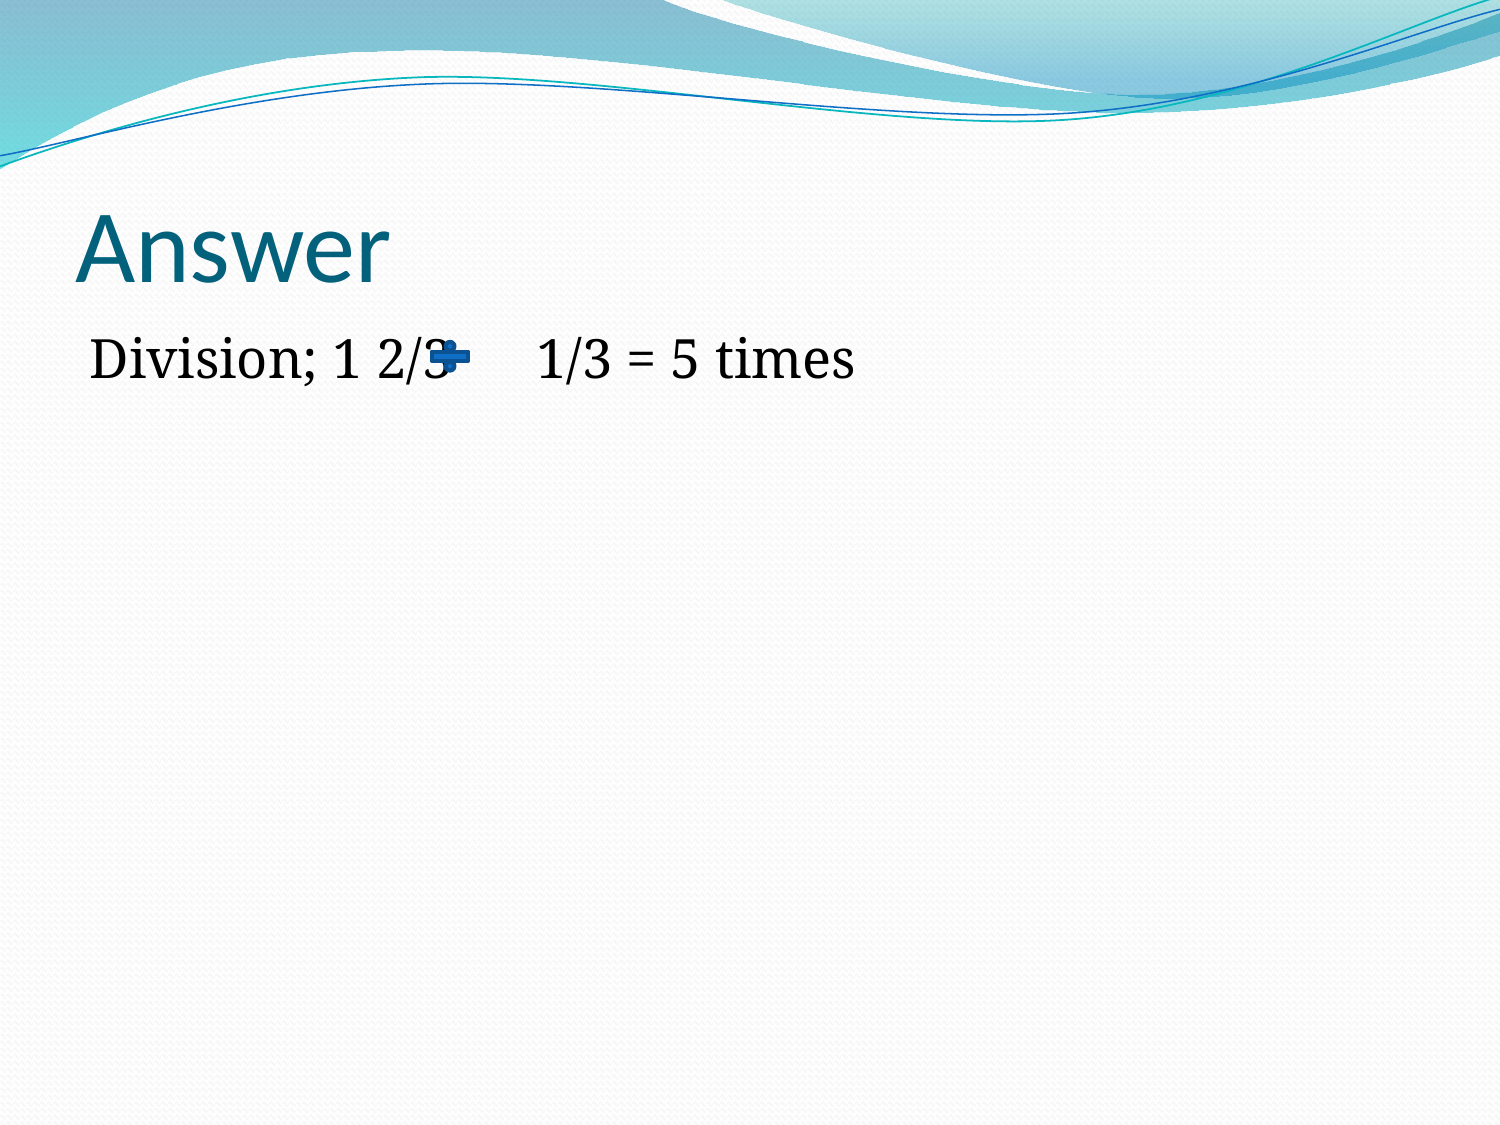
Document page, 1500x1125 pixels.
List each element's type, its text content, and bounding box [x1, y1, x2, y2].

list Division; 1 2/3 1/3 = 5 times [75, 317, 1425, 1038]
title Answer [75, 115, 1425, 303]
text_box [430, 339, 470, 373]
